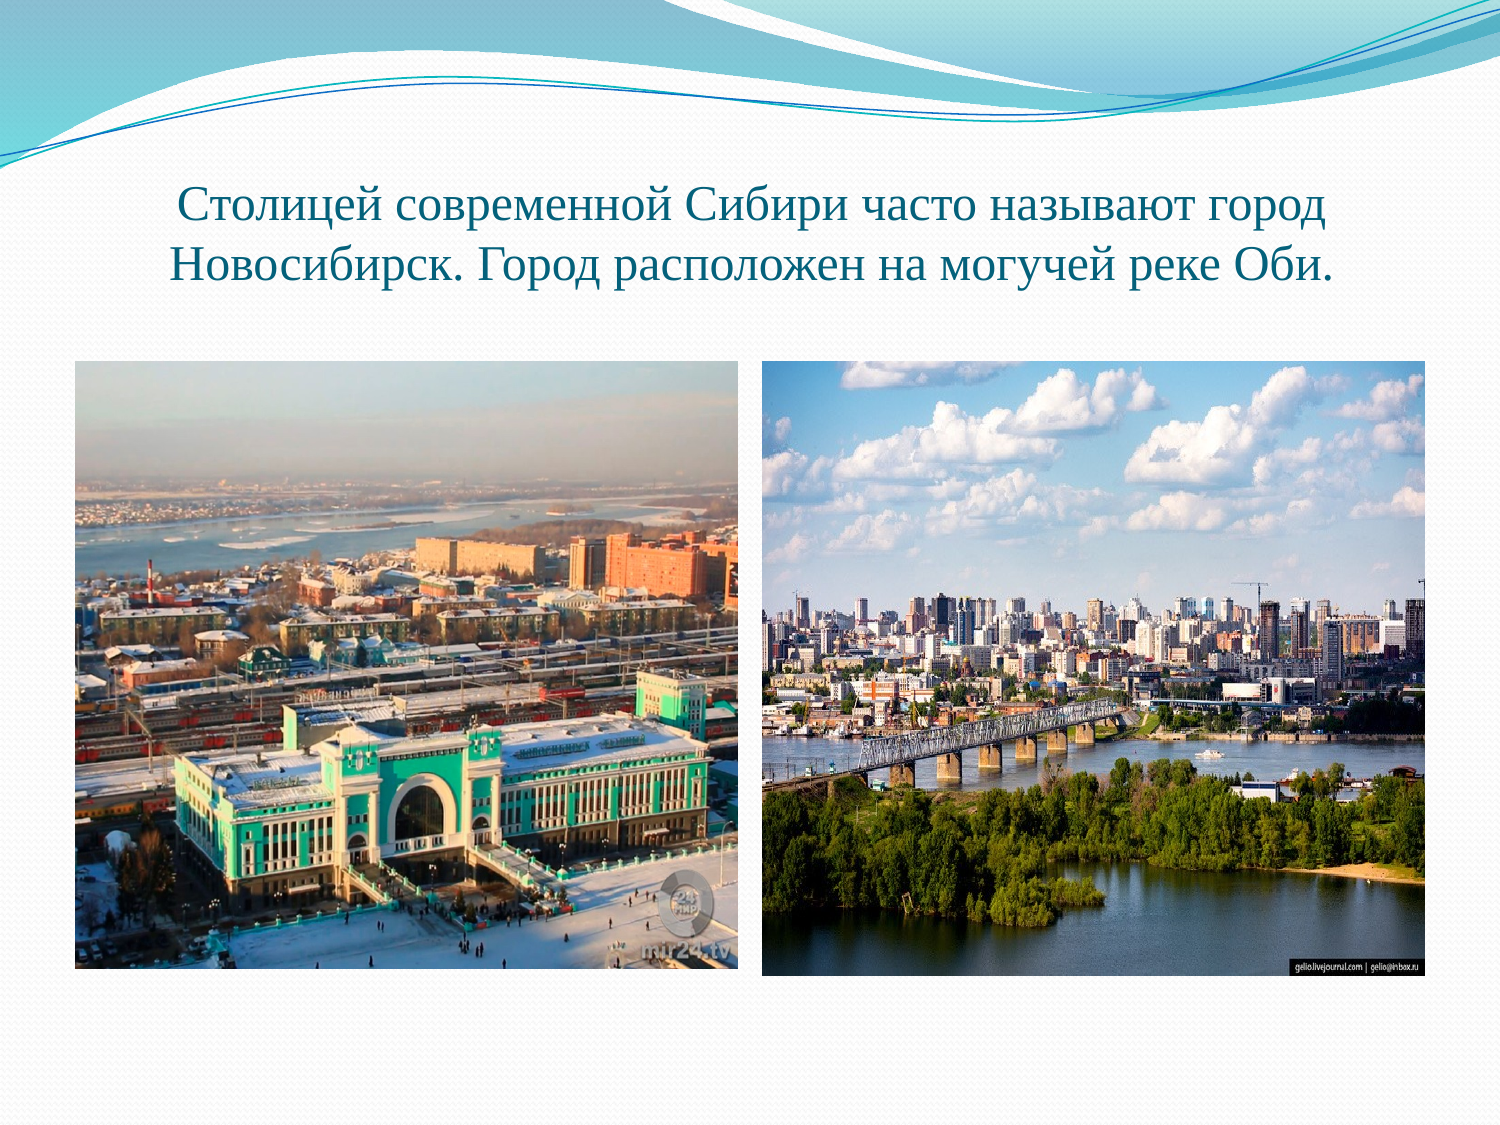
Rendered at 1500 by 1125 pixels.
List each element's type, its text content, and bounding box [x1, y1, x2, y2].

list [74, 361, 738, 969]
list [762, 361, 1426, 977]
title Столицей современной Сибири часто называют город Новосибирск. Город расположен на могучей реке Оби. [76, 90, 1427, 291]
